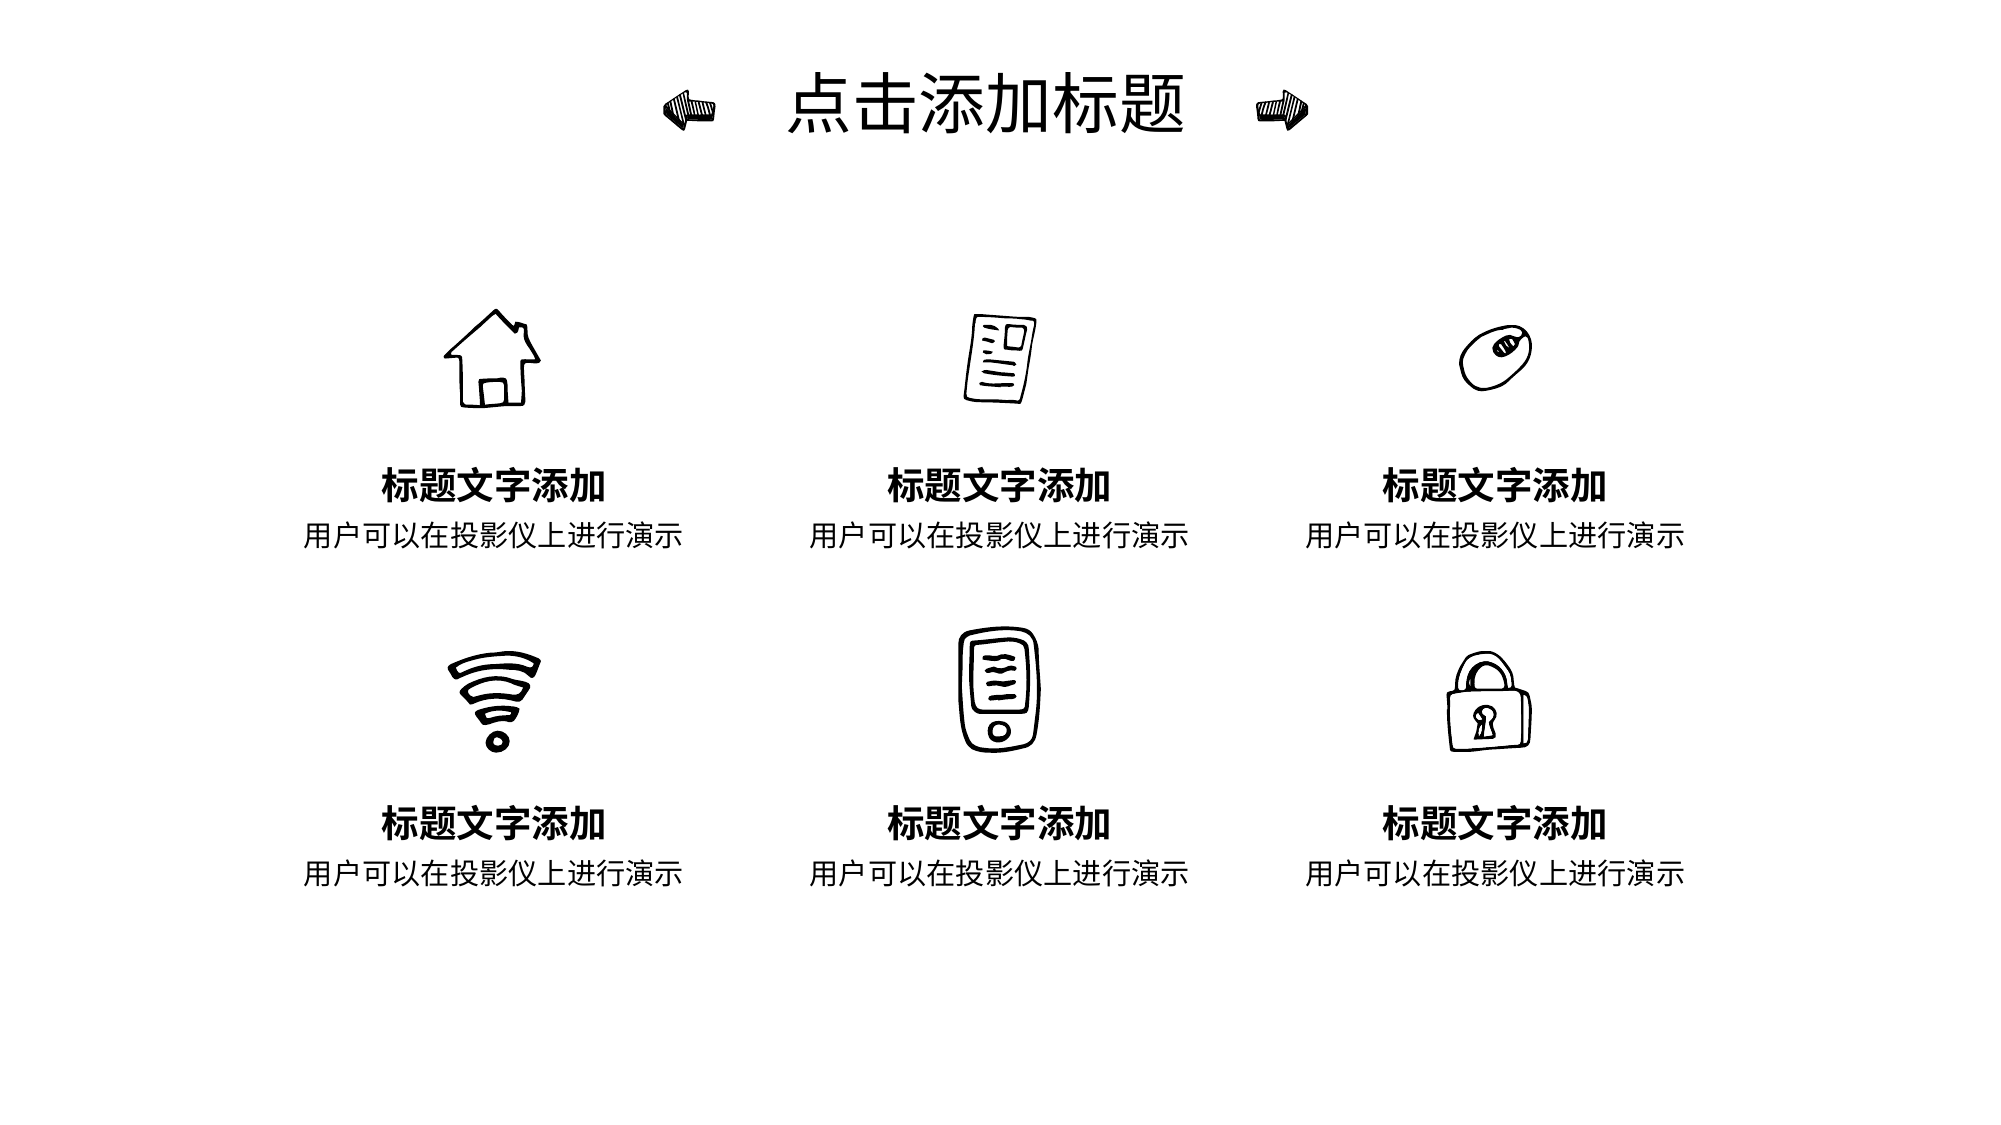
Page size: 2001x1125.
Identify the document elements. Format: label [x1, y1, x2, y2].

text_box [1147, 651, 1844, 894]
text_box [651, 314, 1349, 556]
text_box [1147, 325, 1844, 556]
text_box [651, 626, 1349, 893]
text_box [663, 54, 1309, 151]
text_box [146, 308, 843, 556]
text_box [146, 651, 843, 894]
